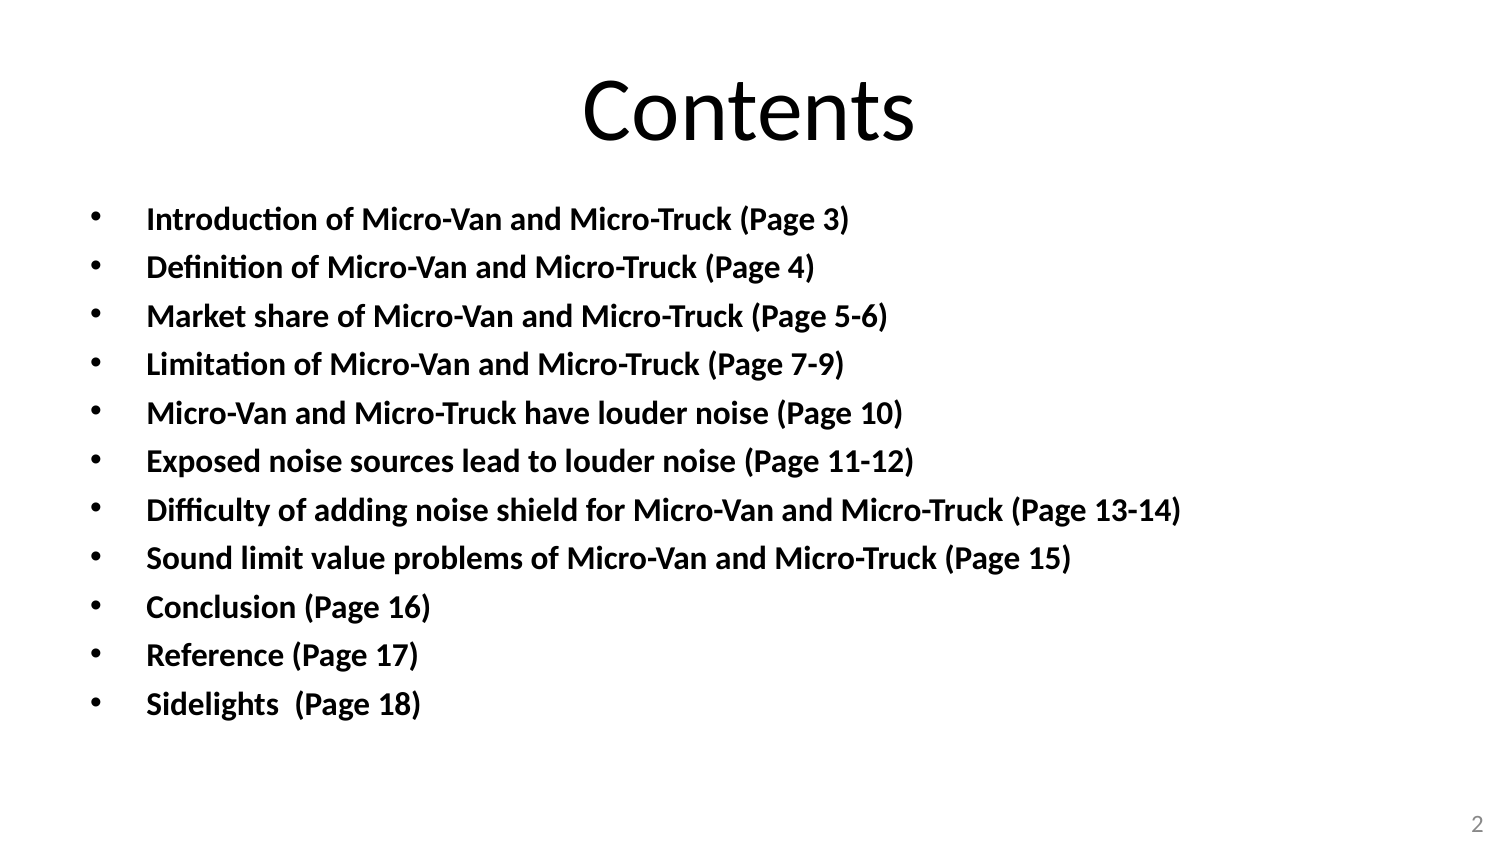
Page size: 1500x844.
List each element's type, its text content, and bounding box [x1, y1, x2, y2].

title Contents [75, 33, 1425, 175]
list Introduction of Micro-Van and Micro-Truck (Page 3) Definition of Micro-Van and Micro-Truck (Page 4) Market share of Micro-Van and Micro-Truck (Page 5-6) Limitation of Micro-Van and Micro-Truck (Page 7-9) Micro-Van and Micro-Truck have louder noise (Page 10) Exposed noise sources lead to louder noise (Page 11-12) Difficulty of adding noise shield for Micro-Van and Micro-Truck (Page 13-14) Sound limit value problems of Micro-Van and Micro-Truck (Page 15) Conclusion (Page 16) Reference (Page 17) Sidelights (Page 18) [75, 196, 1425, 754]
text_box 2 [1442, 802, 1499, 843]
